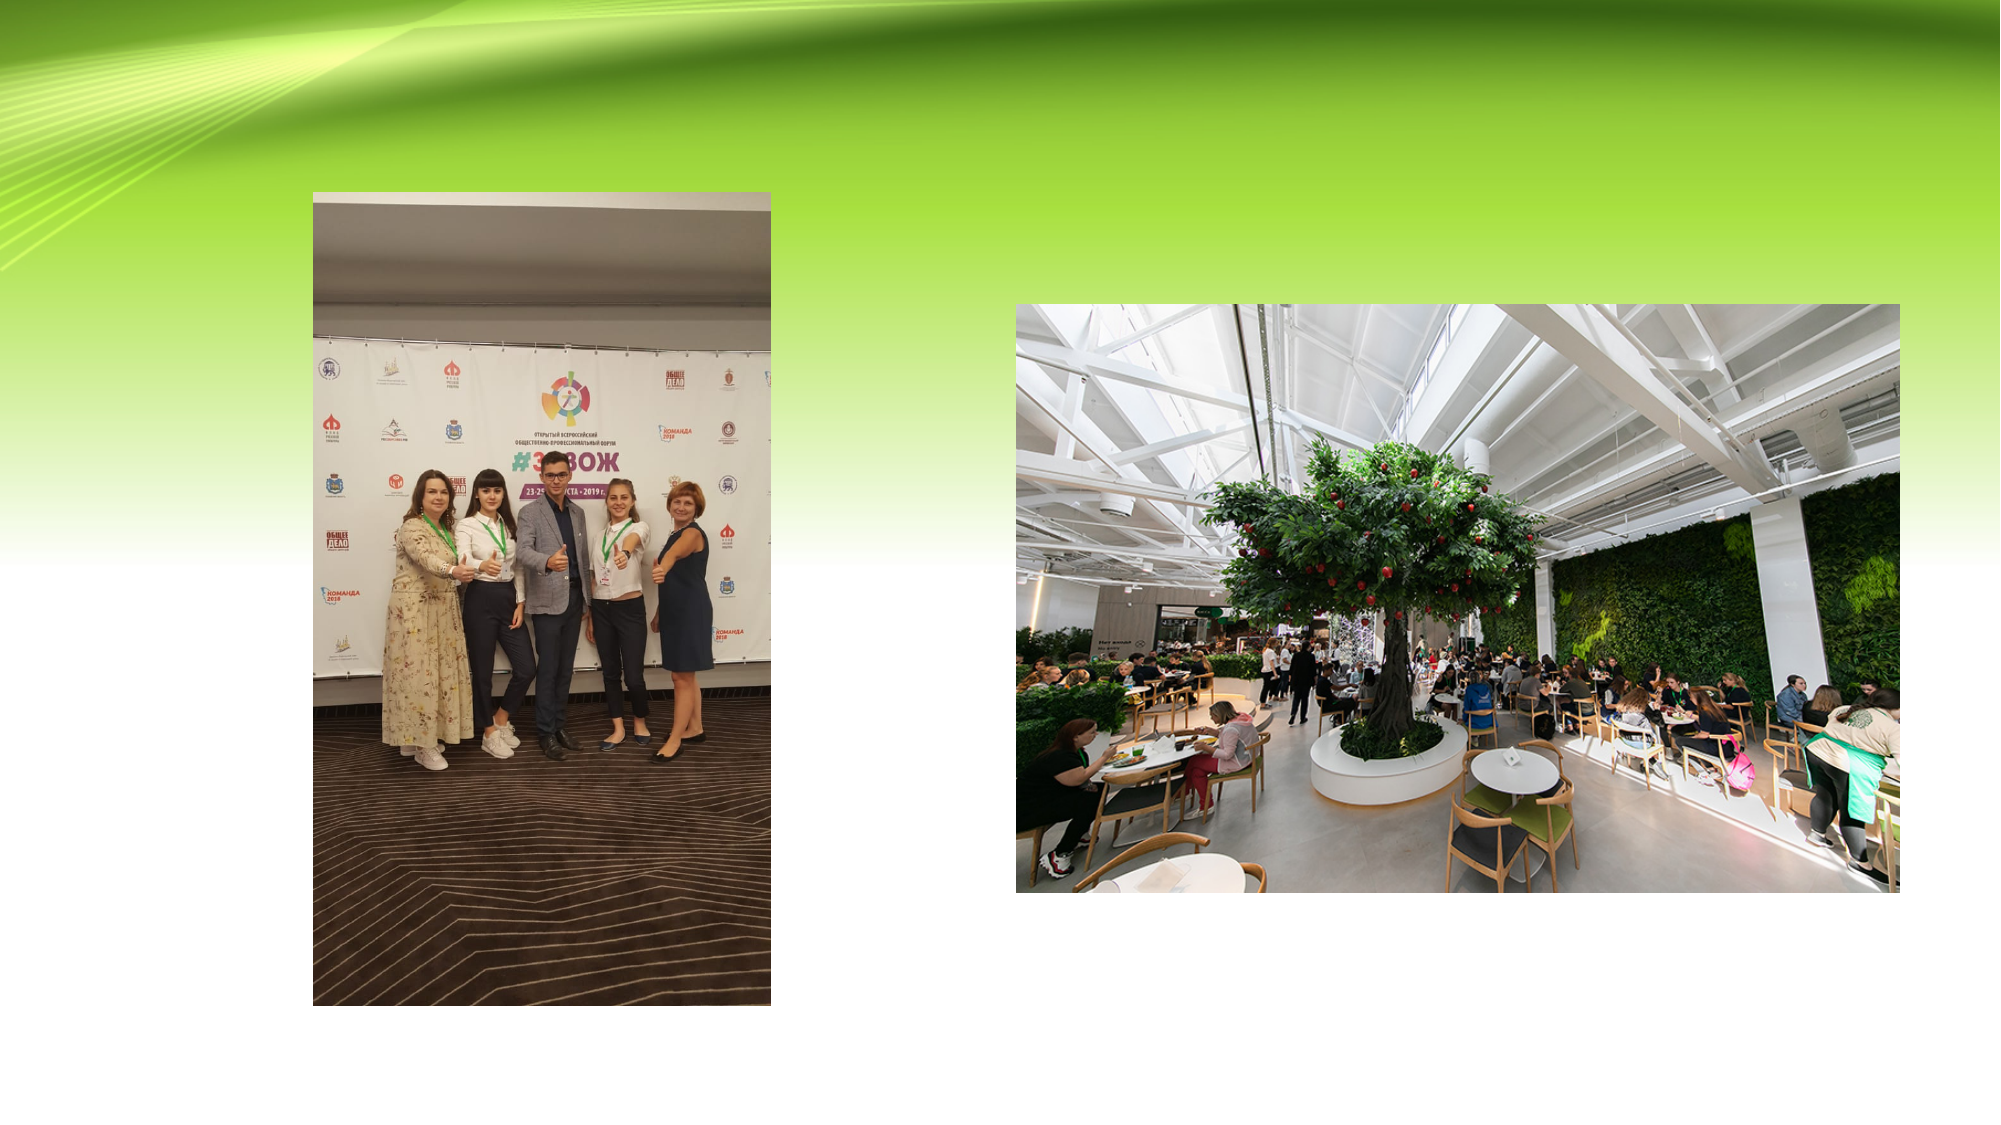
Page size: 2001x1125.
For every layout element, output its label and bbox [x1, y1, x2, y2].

list [313, 192, 770, 1006]
list [1016, 304, 1900, 894]
picture [0, 0, 2000, 1125]
